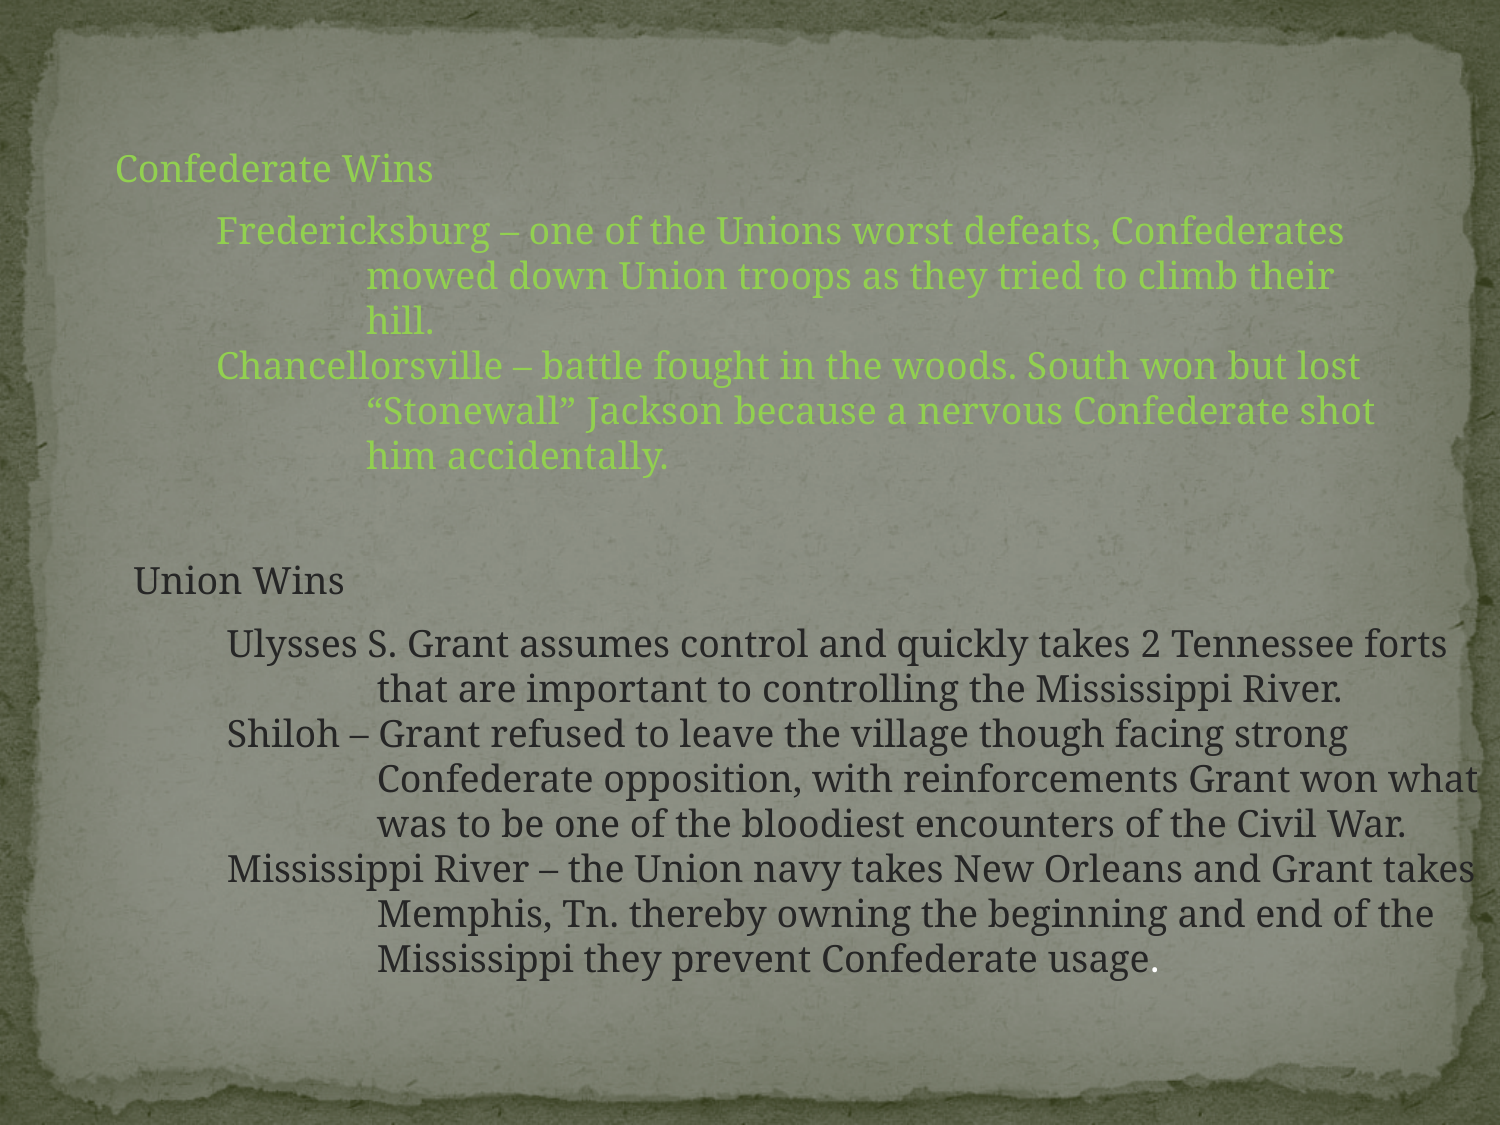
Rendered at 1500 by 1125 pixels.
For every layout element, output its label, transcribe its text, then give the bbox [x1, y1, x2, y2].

text_box Confederate Wins [100, 137, 449, 198]
text_box Fredericksburg – one of the Unions worst defeats, Confederates mowed down Union troops as they tried to climb their hill. Chancellorsville – battle fought in the woods. South won but lost “Stonewall” Jackson because a nervous Confederate shot him accidentally. [201, 199, 1392, 485]
text_box Ulysses S. Grant assumes control and quickly takes 2 Tennessee forts that are important to controlling the Mississippi River. Shiloh – Grant refused to leave the village though facing strong Confederate opposition, with reinforcements Grant won what was to be one of the bloodiest encounters of the Civil War. Mississippi River – the Union navy takes New Orleans and Grant takes Memphis, Tn. thereby owning the beginning and end of the Mississippi they prevent Confederate usage. [212, 612, 1494, 988]
text_box Union Wins [118, 549, 360, 610]
